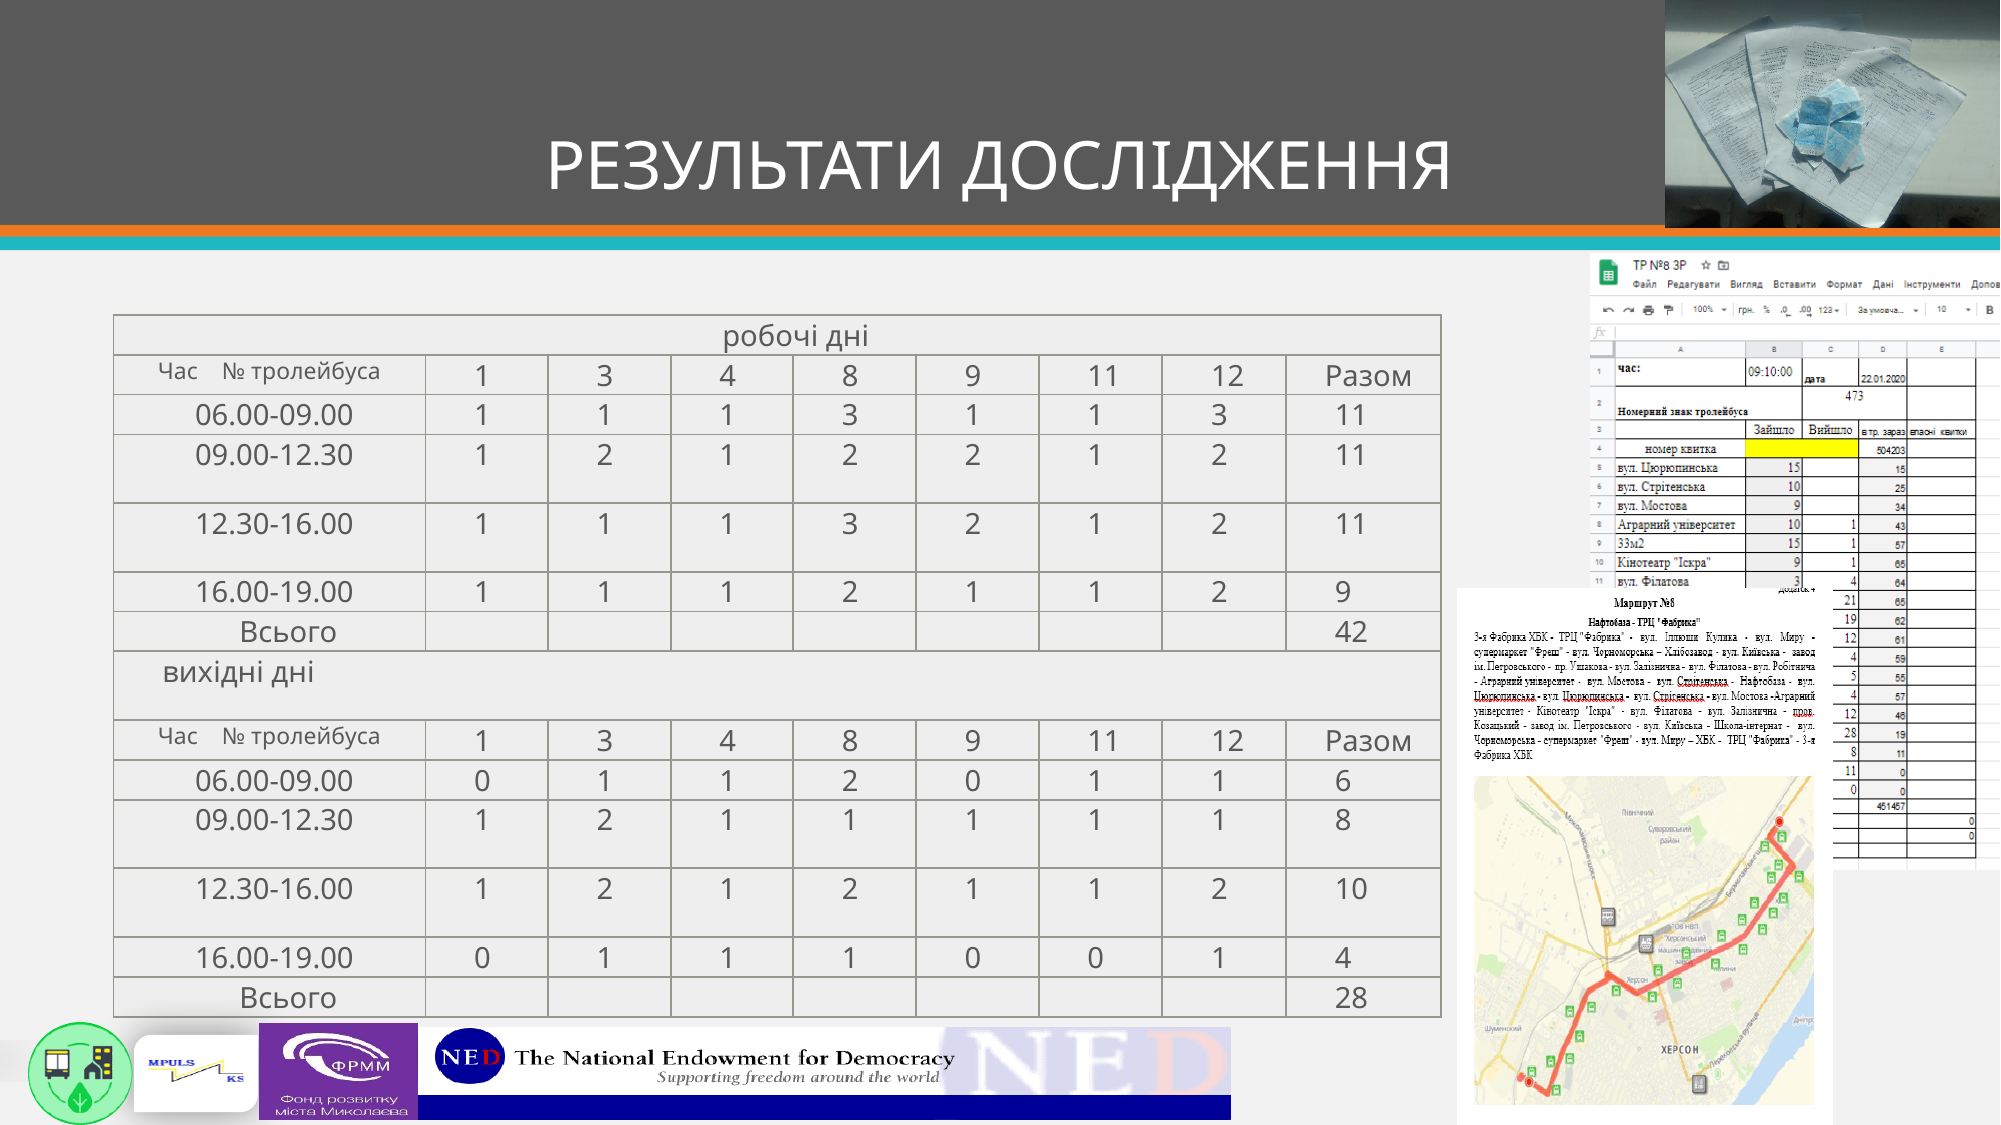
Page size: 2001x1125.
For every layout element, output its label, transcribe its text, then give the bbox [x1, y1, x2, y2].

table_cell 09.00-12.30 [114, 801, 425, 867]
table_cell Час № тролейбуса [114, 721, 425, 759]
table_cell 12 [1163, 721, 1285, 759]
table_cell 1 [426, 435, 547, 502]
table_cell 1 [426, 504, 547, 571]
table_cell 11 [1287, 395, 1440, 434]
table_cell [549, 978, 670, 1016]
table_cell 3 [1163, 395, 1285, 434]
title РЕЗУЛЬТАТИ ДОСЛІДЖЕННЯ [212, 41, 1664, 212]
table_cell 1 [794, 938, 915, 976]
table_cell 12.30-16.00 [114, 504, 425, 571]
table_cell 0 [917, 938, 1038, 976]
table_cell 2 [794, 761, 915, 799]
table_cell 1 [672, 435, 792, 502]
table_cell 11 [1287, 435, 1440, 502]
table_cell [1040, 978, 1161, 1016]
table_cell 1 [672, 395, 792, 434]
table_cell 1 [1040, 869, 1161, 936]
table_cell [426, 978, 547, 1016]
table_cell 1 [1040, 573, 1161, 611]
table_cell 8 [794, 356, 915, 394]
table_cell 11 [1287, 504, 1440, 571]
table_cell 1 [672, 761, 792, 799]
table_cell [794, 978, 915, 1016]
picture [27, 1022, 133, 1125]
table_cell 1 [794, 801, 915, 867]
table_cell 1 [917, 395, 1038, 434]
table_cell [917, 978, 1038, 1016]
table_cell 3 [794, 504, 915, 571]
table_cell [794, 612, 915, 650]
table_cell 1 [549, 395, 670, 434]
table_cell 2 [1163, 504, 1285, 571]
picture [141, 1042, 251, 1105]
table_cell 3 [549, 721, 670, 759]
table_cell 4 [672, 356, 792, 394]
table_cell 11 [1040, 721, 1161, 759]
table_cell 9 [917, 721, 1038, 759]
table_cell [917, 612, 1038, 650]
table_cell 2 [917, 435, 1038, 502]
table_cell 9 [1287, 573, 1440, 611]
table_cell 4 [672, 721, 792, 759]
table_cell 1 [426, 573, 547, 611]
table_cell 11 [1040, 356, 1161, 394]
table_header робочі дні [114, 316, 1440, 354]
table_cell 1 [917, 869, 1038, 936]
table_cell Разом [1287, 356, 1440, 394]
table_cell 2 [549, 869, 670, 936]
table_cell 2 [1163, 869, 1285, 936]
table_cell 2 [917, 504, 1038, 571]
table_cell 2 [549, 435, 670, 502]
table_cell 1 [426, 356, 547, 394]
table_cell вихідні дні [114, 652, 1440, 719]
table_cell 1 [917, 573, 1038, 611]
table_cell 1 [672, 504, 792, 571]
table_cell 1 [672, 938, 792, 976]
table_cell 1 [1040, 435, 1161, 502]
table_cell 1 [1040, 801, 1161, 867]
table_cell 1 [1163, 761, 1285, 799]
table_cell 06.00-09.00 [114, 395, 425, 434]
table_cell 0 [426, 938, 547, 976]
table_cell 9 [917, 356, 1038, 394]
table_cell [549, 612, 670, 650]
table_cell 1 [549, 504, 670, 571]
table_cell [1040, 612, 1161, 650]
table_cell 1 [1163, 938, 1285, 976]
table_cell 0 [1040, 938, 1161, 976]
table_cell 1 [672, 801, 792, 867]
table_cell 1 [426, 395, 547, 434]
table_cell 1 [672, 869, 792, 936]
picture [1457, 253, 2000, 1125]
table_cell 2 [794, 573, 915, 611]
table_cell 12 [1163, 356, 1285, 394]
table_cell [426, 612, 547, 650]
table_cell 10 [1287, 869, 1440, 936]
picture [1664, 0, 2000, 228]
table_cell 2 [794, 435, 915, 502]
table_cell 09.00-12.30 [114, 435, 425, 502]
table_cell 1 [917, 801, 1038, 867]
table_cell 1 [672, 573, 792, 611]
table_cell 3 [794, 395, 915, 434]
table_cell 3 [549, 356, 670, 394]
table_cell 12.30-16.00 [114, 869, 425, 936]
table_cell 1 [549, 938, 670, 976]
table_cell 06.00-09.00 [114, 761, 425, 799]
table_cell 6 [1287, 761, 1440, 799]
table_cell 0 [917, 761, 1038, 799]
picture [259, 1023, 1231, 1120]
table_cell 16.00-19.00 [114, 573, 425, 611]
table_cell [672, 612, 792, 650]
table_cell 1 [1040, 504, 1161, 571]
table_cell 28 [1287, 978, 1440, 1016]
table_cell Всього [114, 612, 425, 650]
table_cell 1 [1040, 395, 1161, 434]
table_cell 1 [426, 721, 547, 759]
table_cell 2 [1163, 435, 1285, 502]
table_cell 8 [1287, 801, 1440, 867]
table_cell 0 [426, 761, 547, 799]
table_cell [672, 978, 792, 1016]
table_cell Разом [1287, 721, 1440, 759]
table_cell 16.00-19.00 [114, 938, 425, 976]
table_cell 2 [549, 801, 670, 867]
table_cell [1163, 612, 1285, 650]
table_cell 1 [1163, 801, 1285, 867]
table_cell 8 [794, 721, 915, 759]
table_cell 1 [426, 869, 547, 936]
table_cell 1 [1040, 761, 1161, 799]
table_cell Всього [114, 978, 425, 1016]
table_cell Час № тролейбуса [114, 356, 425, 394]
table_cell 1 [549, 761, 670, 799]
table_cell 4 [1287, 938, 1440, 976]
table_cell 1 [549, 573, 670, 611]
table_cell [1163, 978, 1285, 1016]
table_cell 1 [426, 801, 547, 867]
table_cell 2 [794, 869, 915, 936]
table_cell 42 [1287, 612, 1440, 650]
table_cell 2 [1163, 573, 1285, 611]
